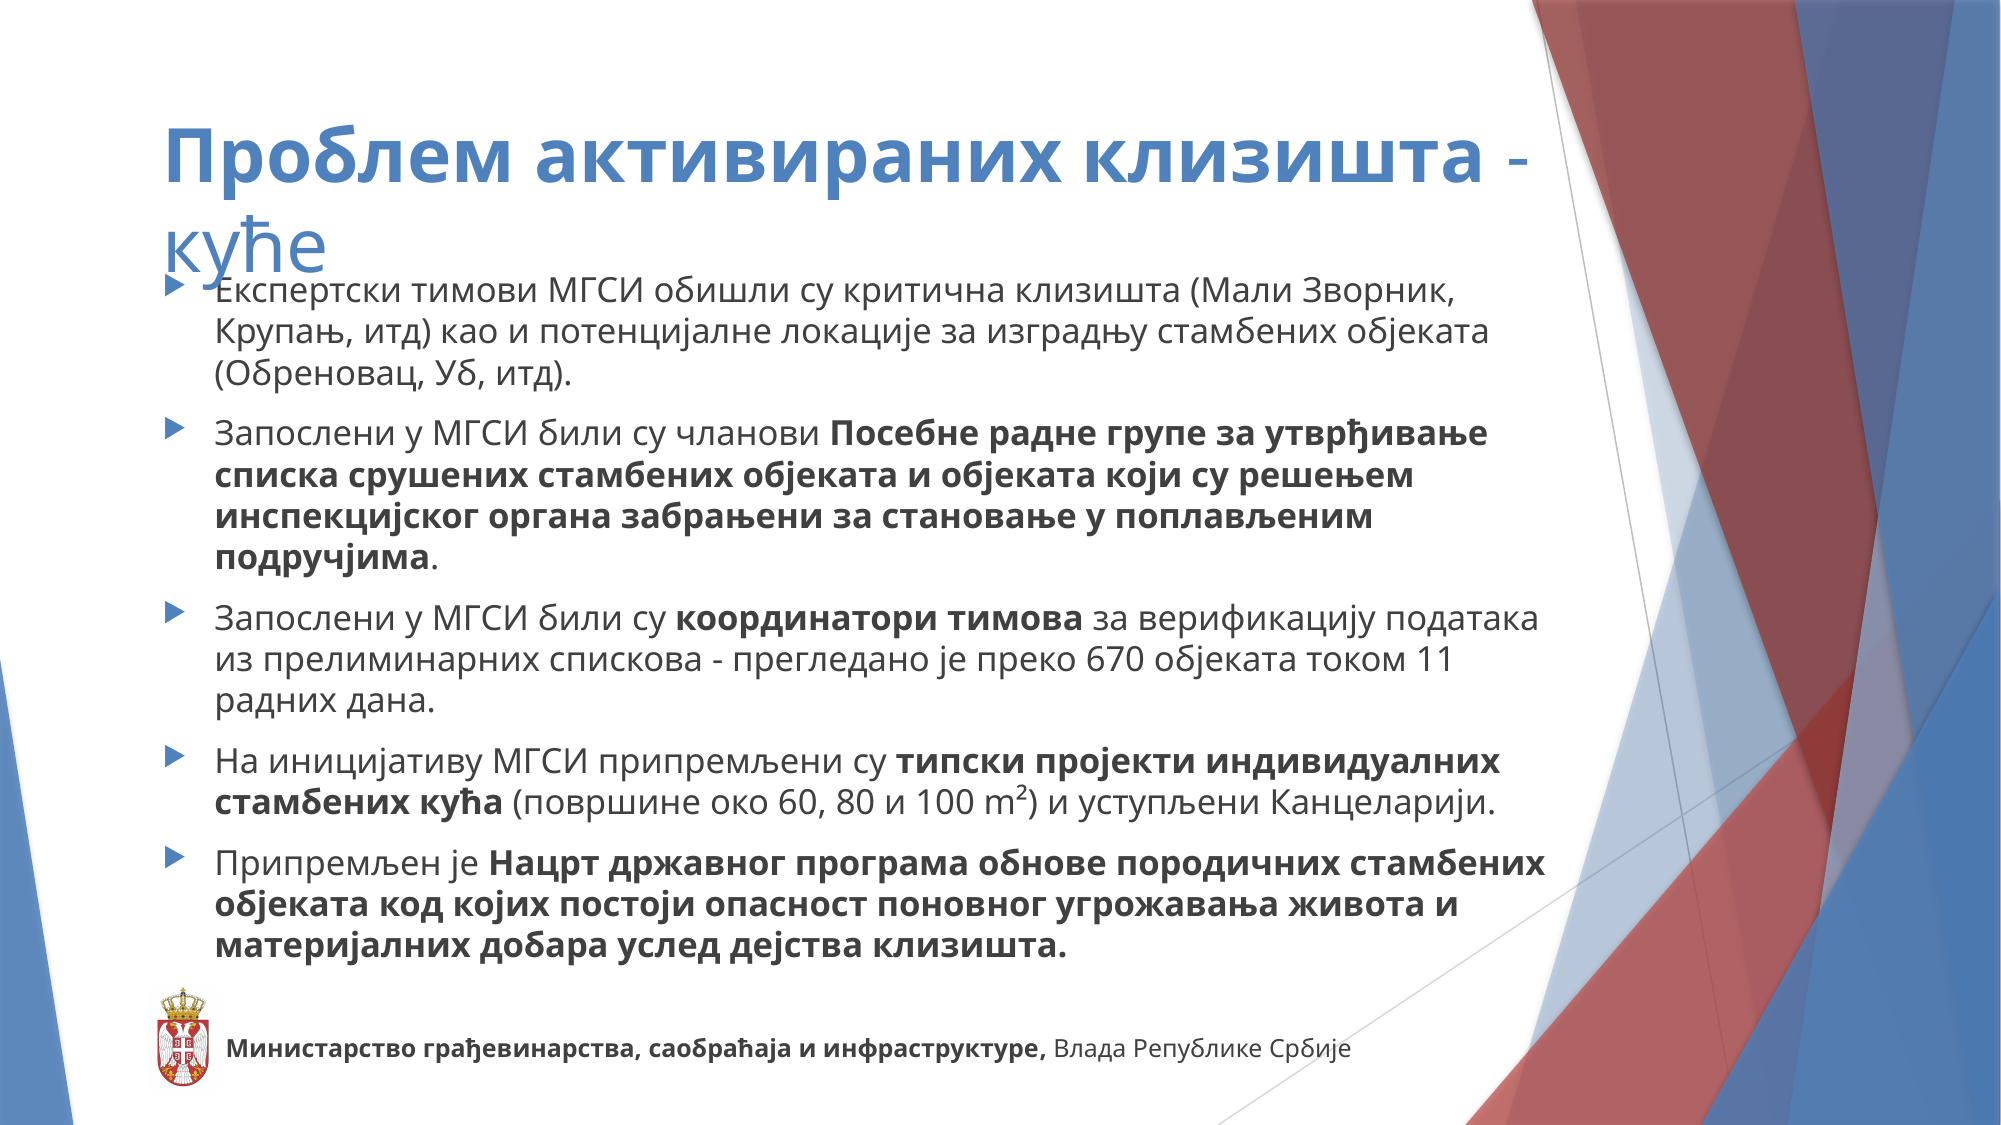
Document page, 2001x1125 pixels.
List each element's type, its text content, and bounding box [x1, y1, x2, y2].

list Експертски тимови МГСИ обишли су критична клизишта (Мали Зворник, Крупањ, итд) као и потенцијалне локације за изградњу стамбених објеката (Обреновац, Уб, итд). Запослени у МГСИ били су чланови Посебне радне групе за утврђивање списка срушених стамбених објеката и објеката који су решењем инспекцијског органа забрањени за становање у поплављеним подручјима. Запослени у МГСИ били су координатори тимова за верификацију података из прелиминарних спискова - прегледано је преко 670 објеката током 11 радних дана. На иницијативу МГСИ припремљени су типски пројекти индивидуалних стамбених кућа (површине око 60, 80 и 100 m²) и уступљени Канцеларији. Припремљен је Нацрт државног програма обнове породичних стамбених објеката код којих постоји опасност поновног угрожавања живота и материјалних добара услед дејства клизишта. [147, 317, 1601, 981]
picture [147, 986, 219, 1091]
text_box Министарство грађевинарства, саобраћаја и инфраструктуре, Влада Републике Србије [210, 1025, 1387, 1105]
text_box Проблем активираних клизишта - куће [147, 99, 1607, 317]
